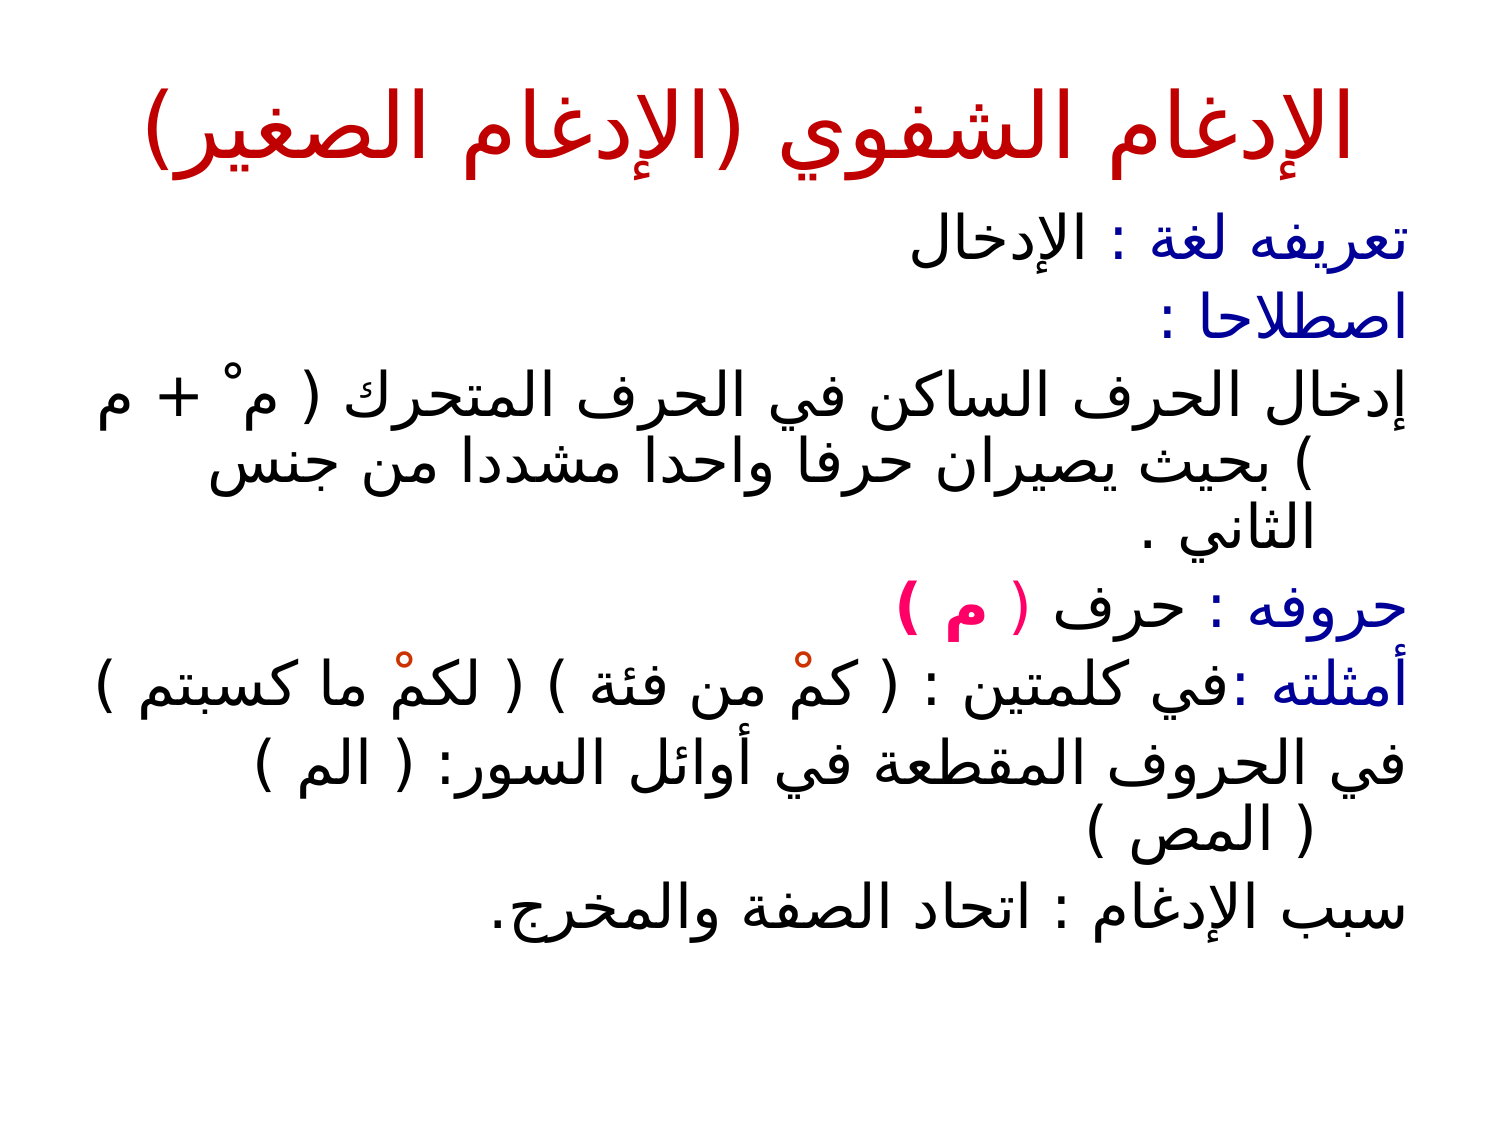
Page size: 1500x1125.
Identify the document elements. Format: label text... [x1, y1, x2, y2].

list تعريفه لغة : الإدخال اصطلاحا : إدخال الحرف الساكن في الحرف المتحرك ( م ْ + م ) بحيث يصيران حرفا واحدا مشددا من جنس الثاني . حروفه : حرف ( م ) أمثلته :في كلمتين : ( كمْ من فئة ) ( لكمْ ما كسبتم ) في الحروف المقطعة في أوائل السور: ( الم ) ( المص ) سبب الإدغام : اتحاد الصفة والمخرج. [75, 199, 1425, 1005]
title الإدغام الشفوي (الإدغام الصغير) [75, 45, 1425, 199]
